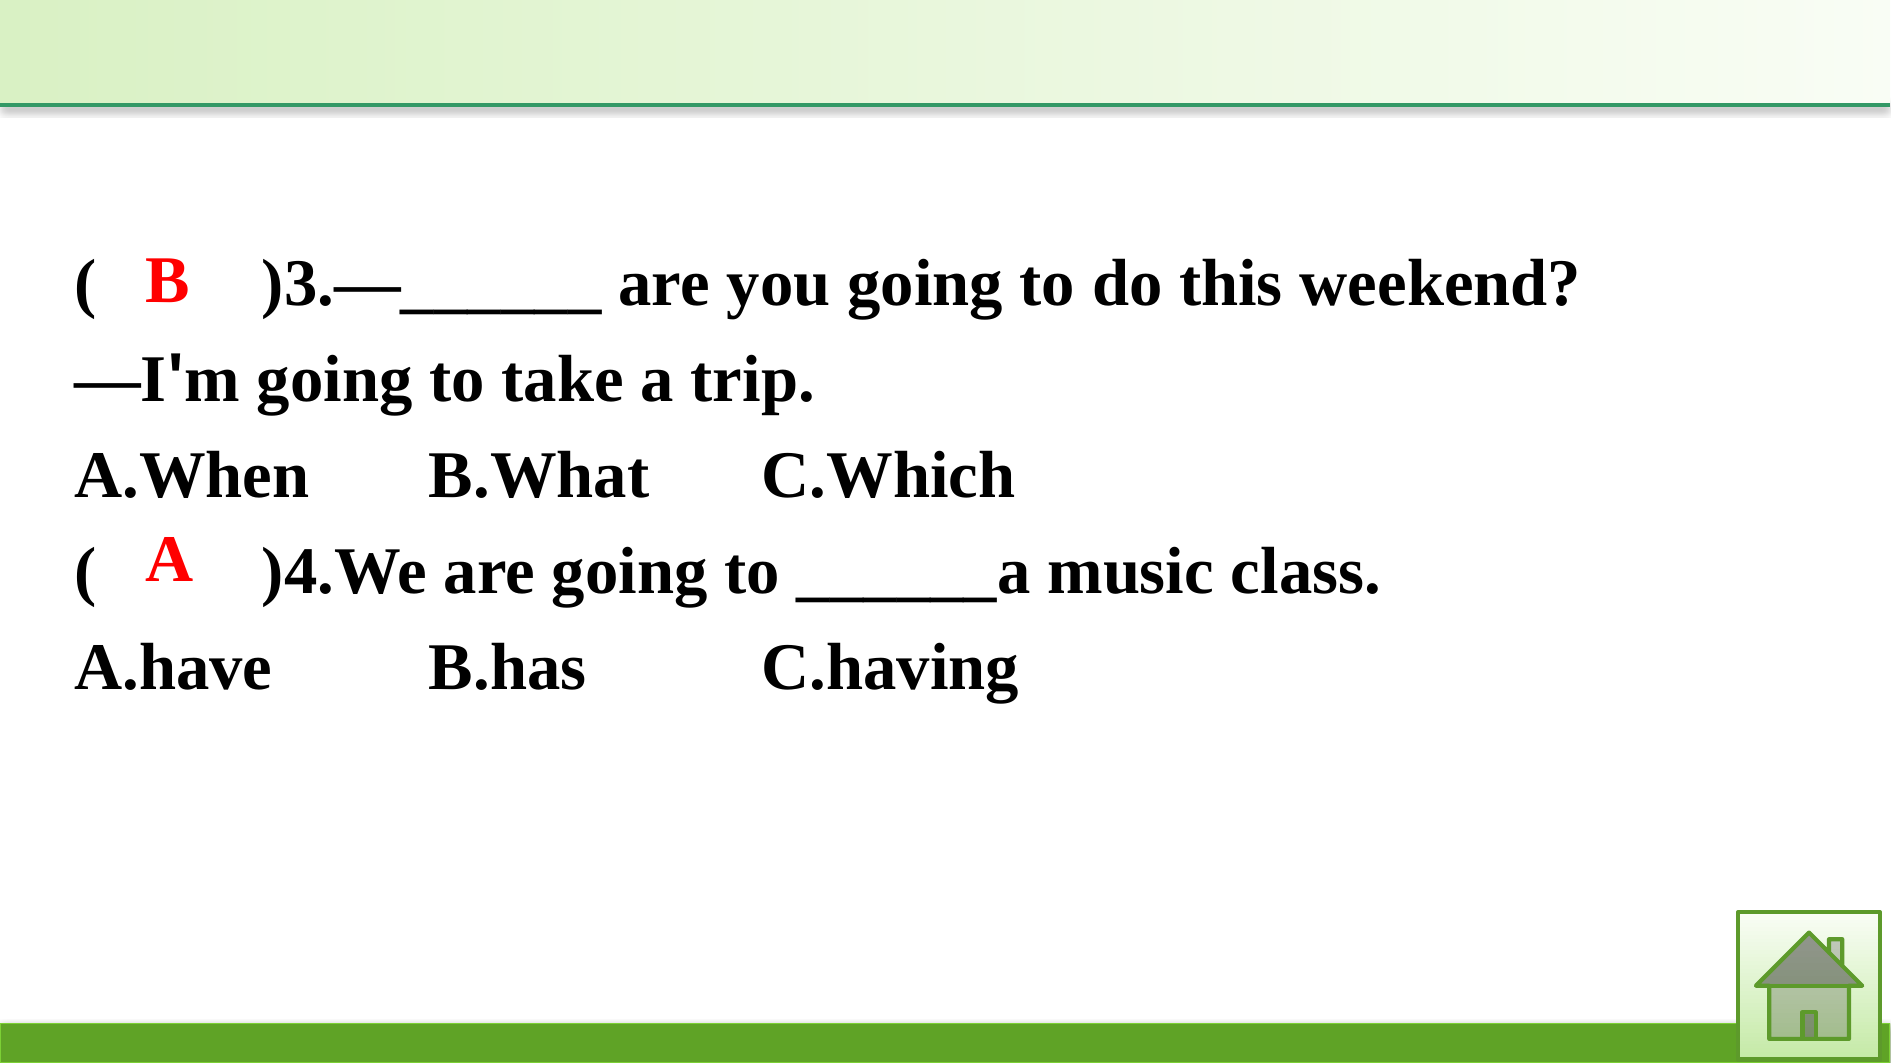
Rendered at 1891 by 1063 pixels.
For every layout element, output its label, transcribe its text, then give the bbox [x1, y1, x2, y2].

text_box ( )3.—______ are you going to do this weekend? —I'm going to take a trip. A.When B.What C.Which ( )4.We are going to ______a music class. A.have B.has C.having [59, 215, 1833, 710]
text_box A [130, 507, 209, 603]
text_box B [130, 228, 205, 323]
